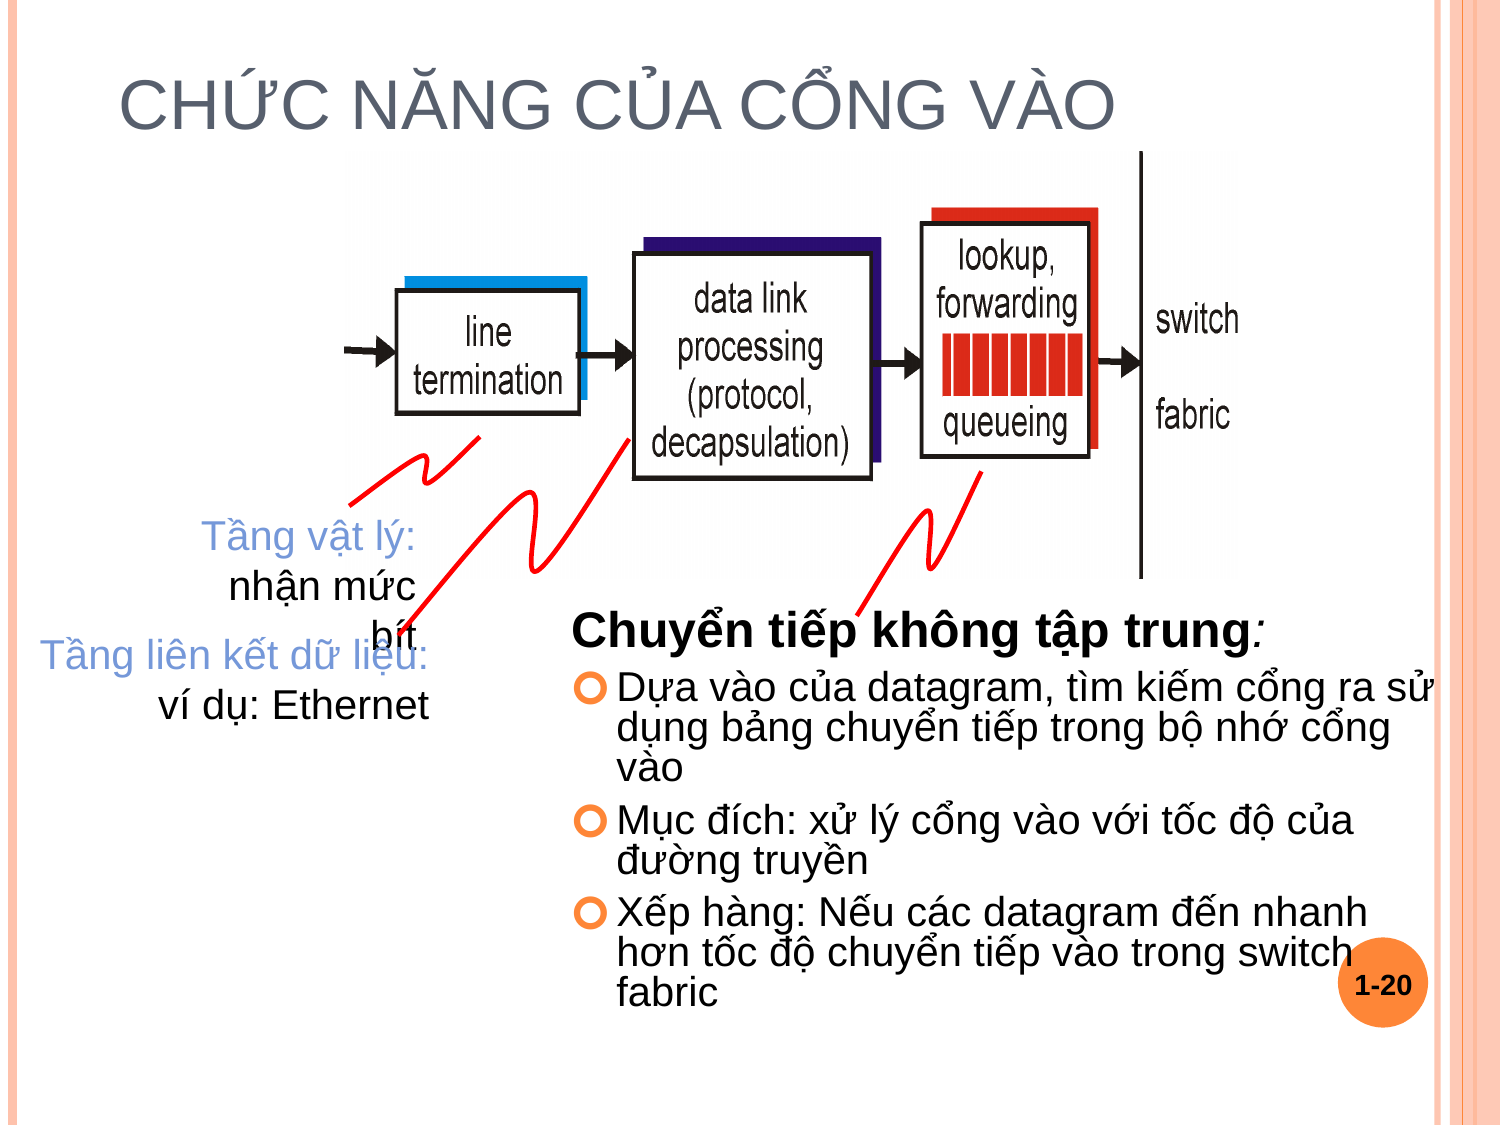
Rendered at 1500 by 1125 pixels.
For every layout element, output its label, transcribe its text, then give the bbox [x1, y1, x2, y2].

text_box Tầng liên kết dữ liệu: ví dụ: Ethernet [21, 620, 445, 736]
text_box Tầng vật lý: nhận mức bít [156, 501, 432, 620]
list Chuyển tiếp không tập trung: Dựa vào của datagram, tìm kiếm cổng ra sử dụng bảng chuyển tiếp trong bộ nhớ cổng vào Mục đích: xử lý cổng vào với tốc độ của đường truyền Xếp hàng: Nếu các datagram đến nhanh hơn tốc độ chuyển tiếp vào trong switch fabric [556, 601, 1452, 1040]
text_box [856, 588, 881, 616]
text_box [398, 588, 454, 636]
title Chức năng của cổng vào [103, 51, 1379, 152]
picture [344, 151, 1238, 580]
slide_number 1-‹#› [1333, 940, 1434, 1026]
